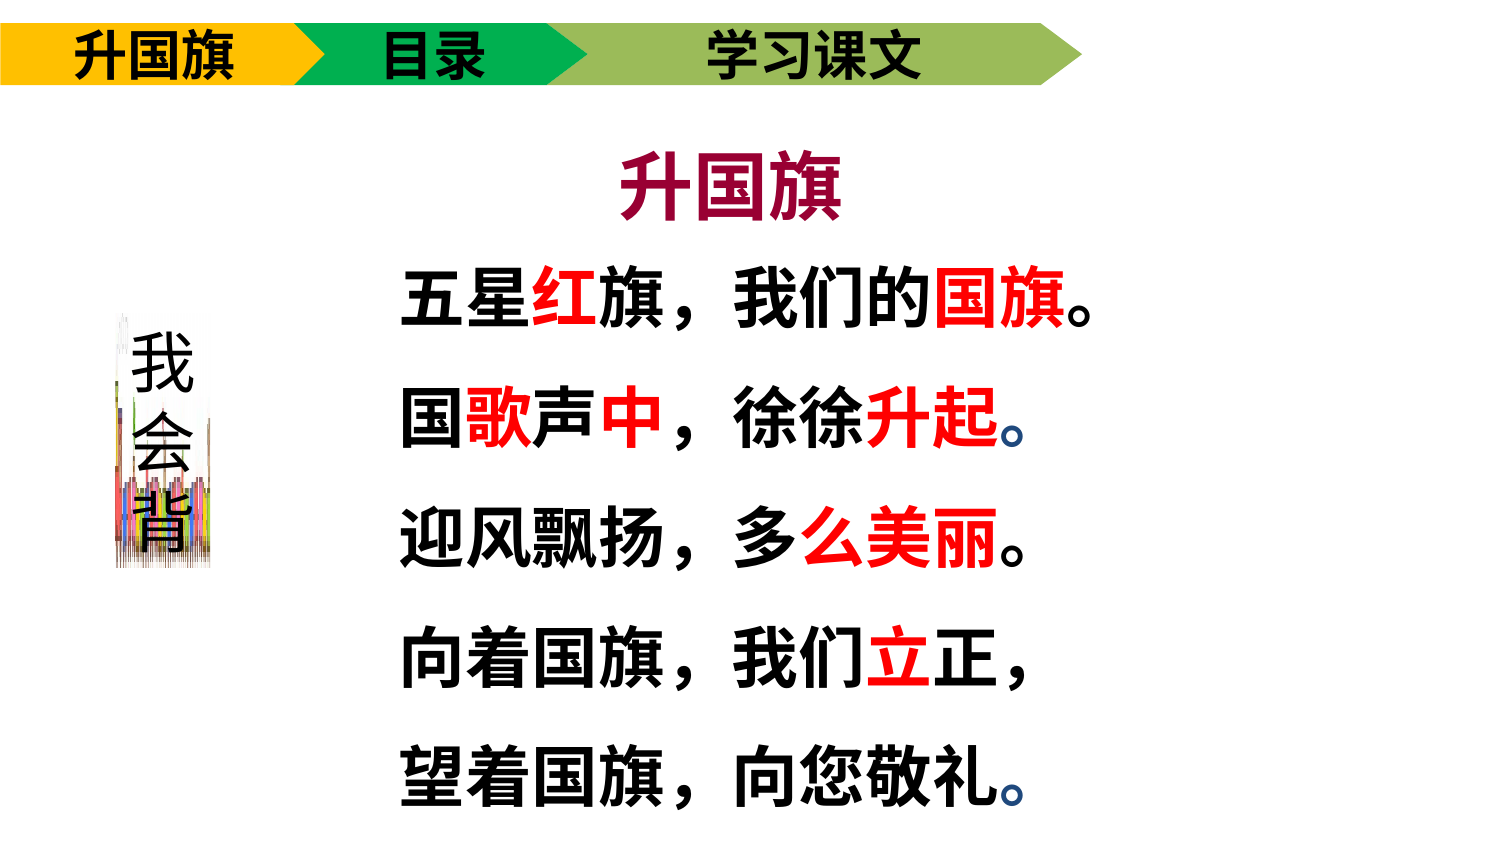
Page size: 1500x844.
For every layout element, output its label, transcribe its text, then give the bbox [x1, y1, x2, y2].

text_box 升国旗 [0, 23, 325, 86]
text_box 学习课文 [547, 23, 1083, 86]
text_box 五星红旗，我们的国旗。 国歌声中，徐徐升起。 迎风飘扬，多么美丽。 向着国旗，我们立正， 望着国旗，向您敬礼。 [383, 208, 1426, 844]
text_box 升国旗 [556, 107, 1082, 208]
text_box 目录 [294, 23, 588, 86]
text_box 我会背 [115, 313, 211, 568]
